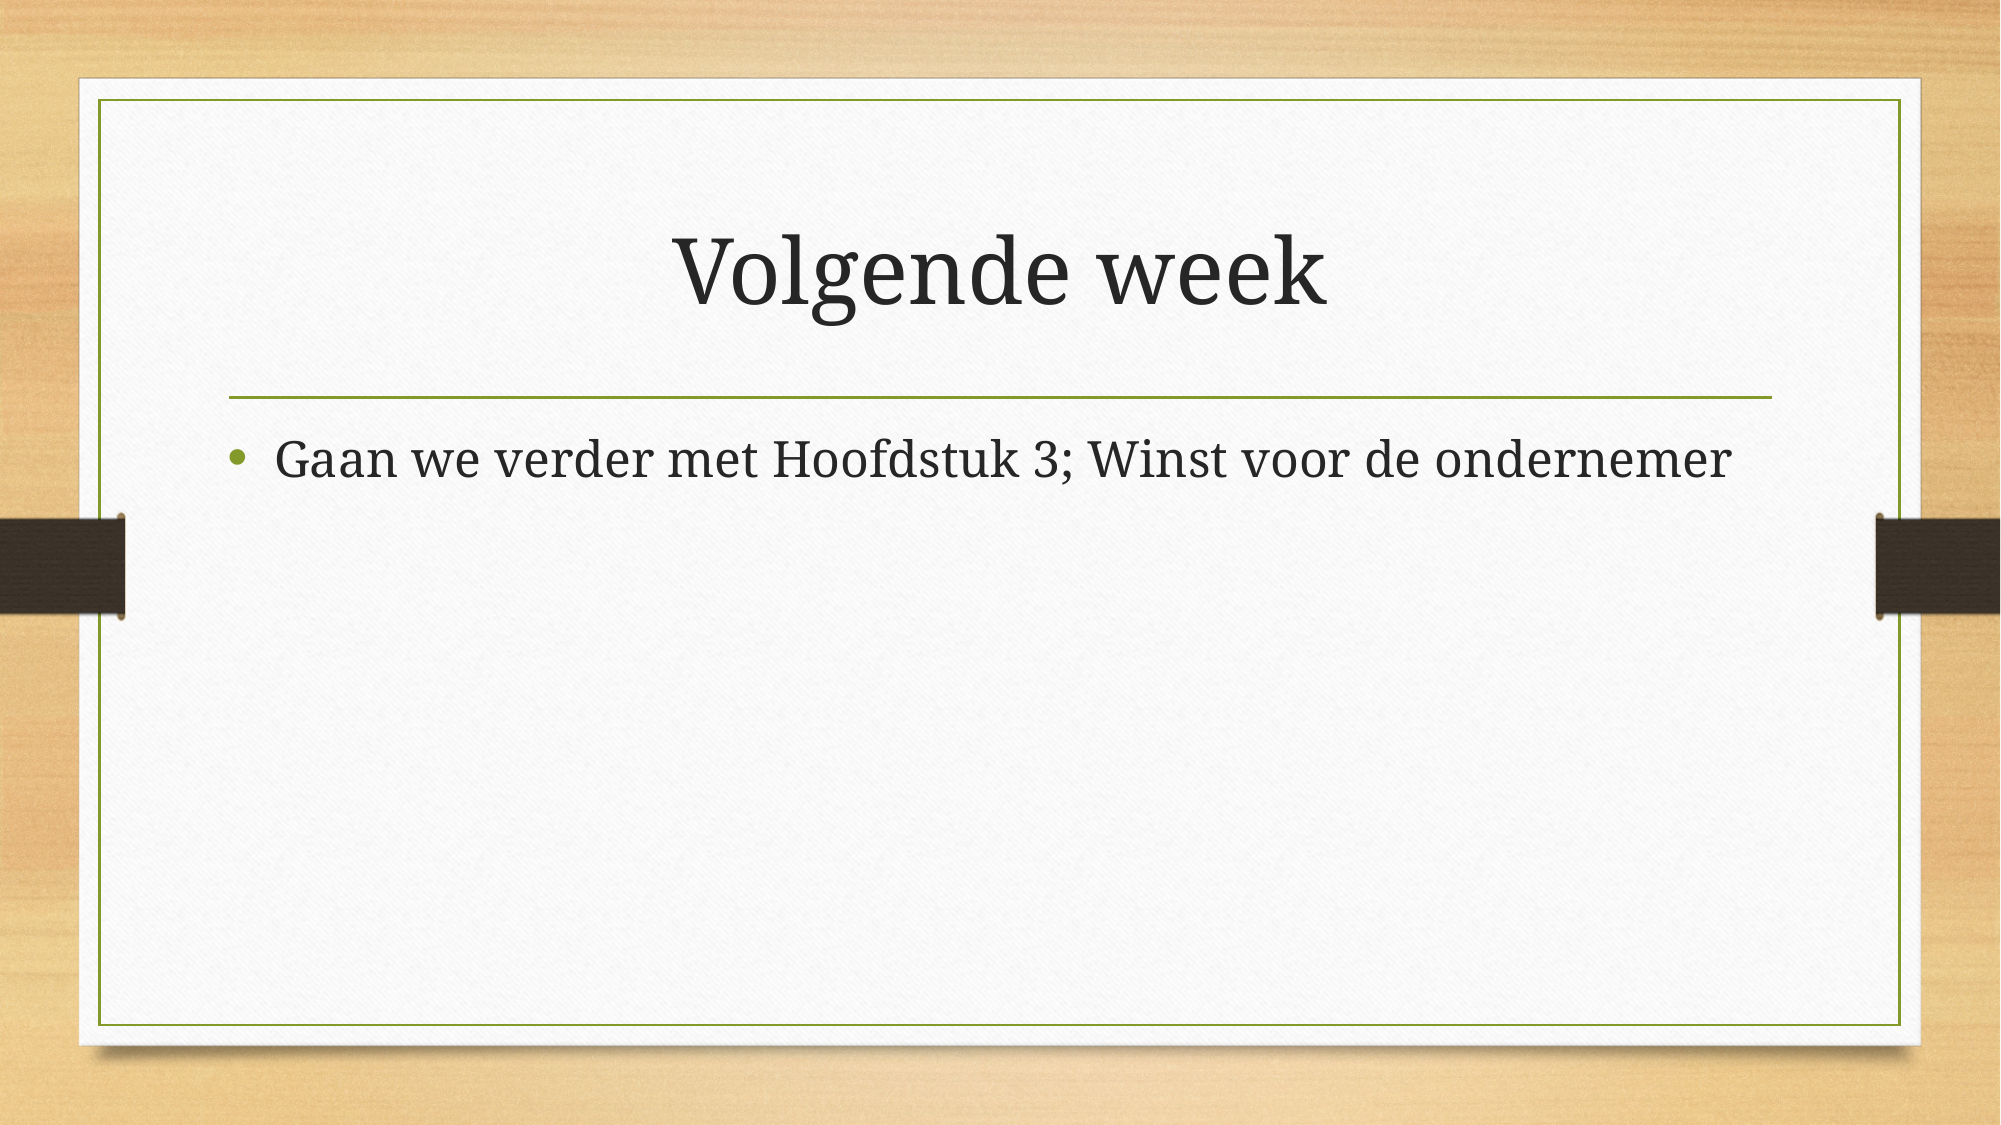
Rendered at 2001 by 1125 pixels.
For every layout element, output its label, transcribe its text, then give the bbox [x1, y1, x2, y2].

picture [0, 0, 2001, 1125]
list Gaan we verder met Hoofdstuk 3; Winst voor de ondernemer [212, 419, 1788, 964]
title Volgende week [212, 161, 1788, 375]
